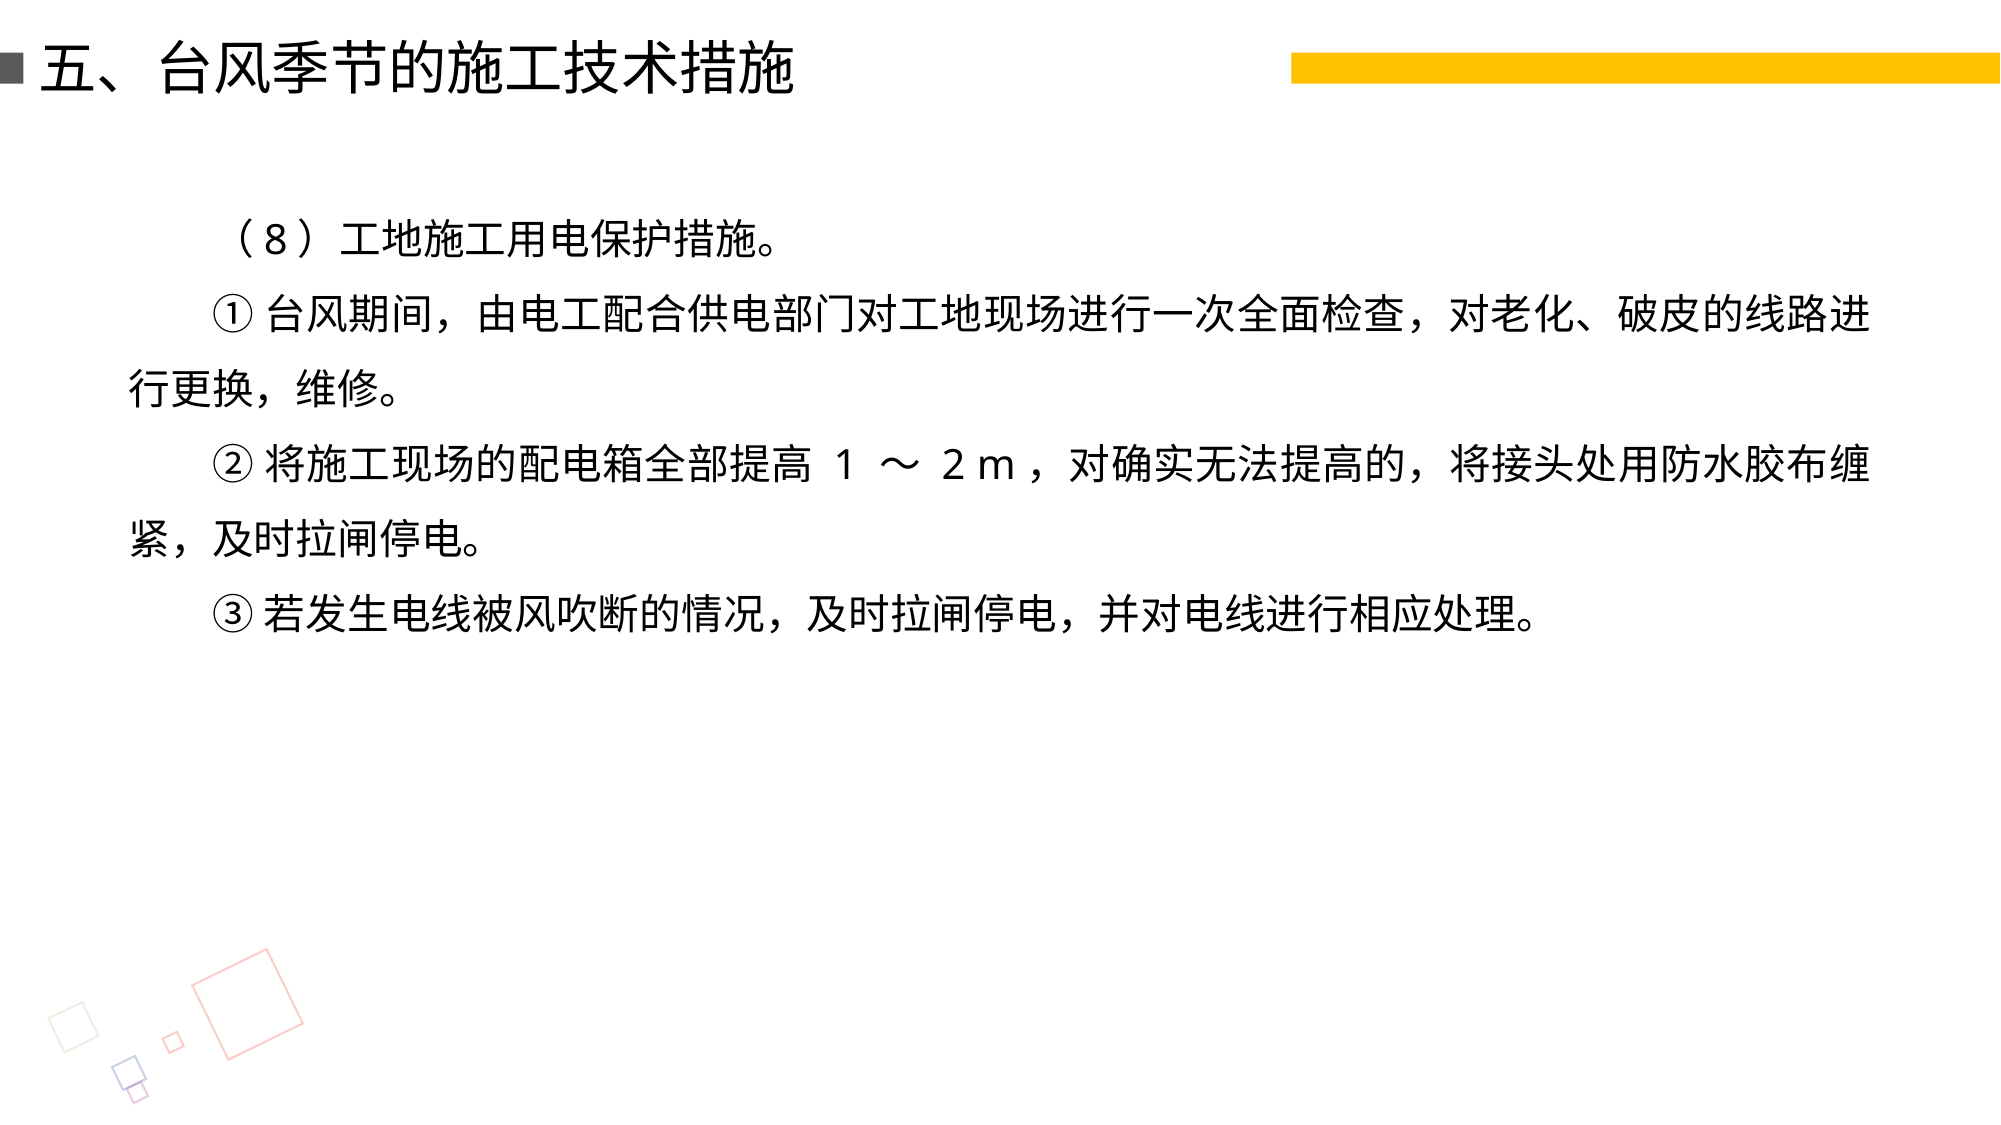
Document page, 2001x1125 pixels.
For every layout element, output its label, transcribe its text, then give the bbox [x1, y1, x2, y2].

text_box [161, 1030, 186, 1055]
text_box [110, 1054, 148, 1092]
text_box [46, 1000, 100, 1054]
text_box [125, 1080, 150, 1105]
text_box [190, 947, 305, 1062]
text_box （8）工地施工用电保护措施。 ①台风期间，由电工配合供电部门对工地现场进行一次全面检查，对老化、破皮的线路进行更换，维修。 ②将施工现场的配电箱全部提高 1 ～ 2 m，对确实无法提高的，将接头处用防水胶布缠紧，及时拉闸停电。 ③若发生电线被风吹断的情况，及时拉闸停电，并对电线进行相应处理。 [114, 180, 1886, 645]
text_box 五、台风季节的施工技术措施 [24, 23, 812, 109]
